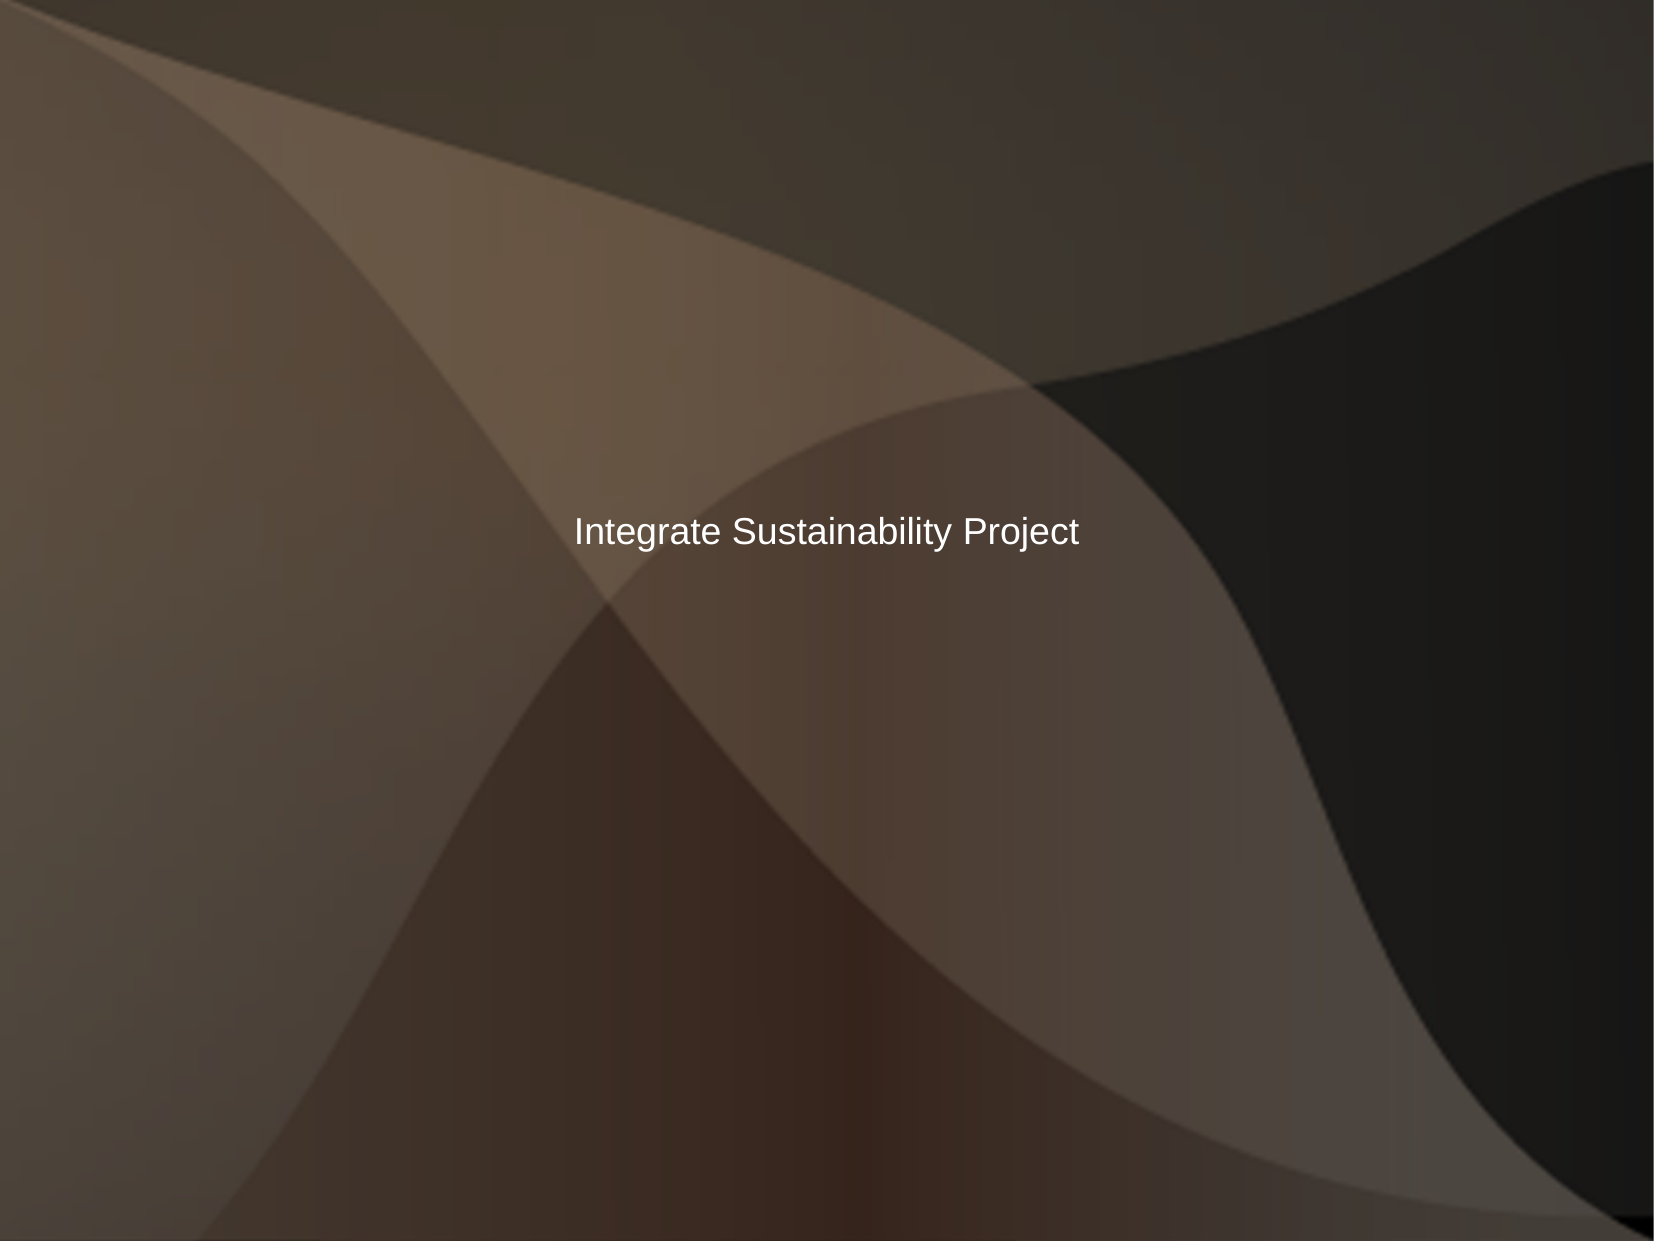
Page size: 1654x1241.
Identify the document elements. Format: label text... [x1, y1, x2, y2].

picture [0, 0, 1654, 1241]
text_box Integrate Sustainability Project [82, 49, 1571, 1010]
